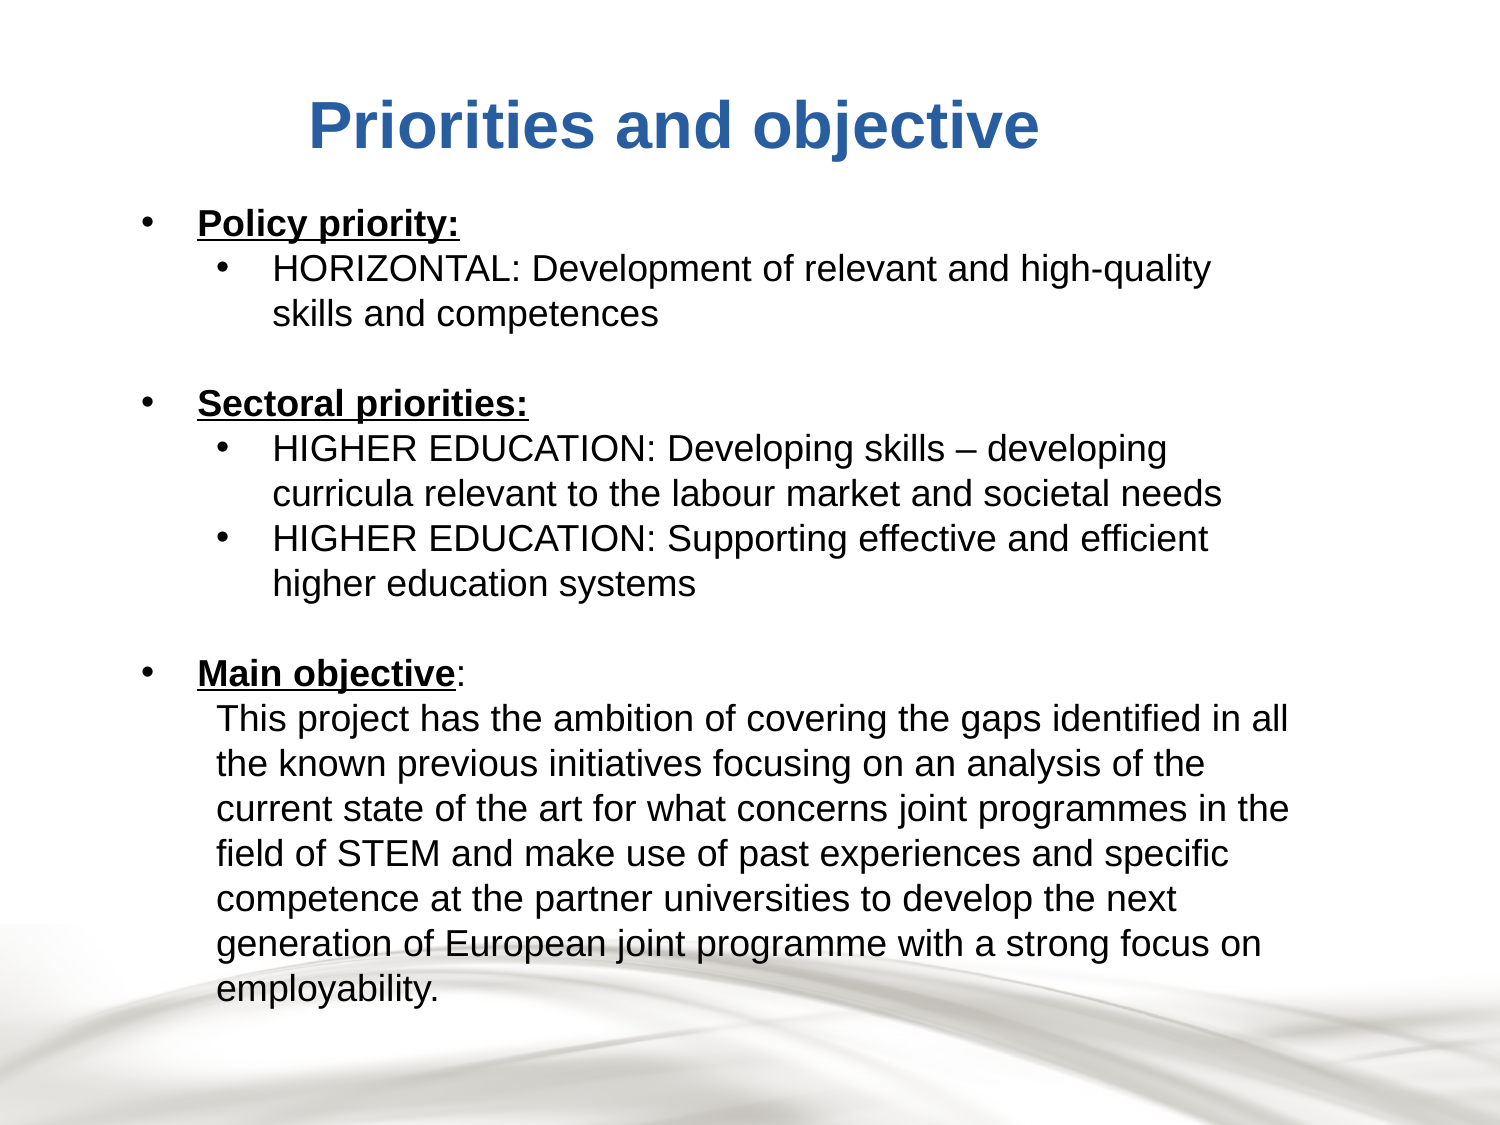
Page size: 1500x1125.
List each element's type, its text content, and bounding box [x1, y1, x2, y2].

picture [0, 924, 1500, 1125]
text_box Policy priority: HORIZONTAL: Development of relevant and high-quality skills and competences Sectoral priorities: HIGHER EDUCATION: Developing skills – developing curricula relevant to the labour market and societal needs HIGHER EDUCATION: Supporting effective and efficient higher education systems Main objective: This project has the ambition of covering the gaps identified in all the known previous initiatives focusing on an analysis of the current state of the art for what concerns joint programmes in the field of STEM and make use of past experiences and specific competence at the partner universities to develop the next generation of European joint programme with a strong focus on employability. [126, 191, 1314, 923]
text_box Priorities and objective [112, 74, 1238, 170]
